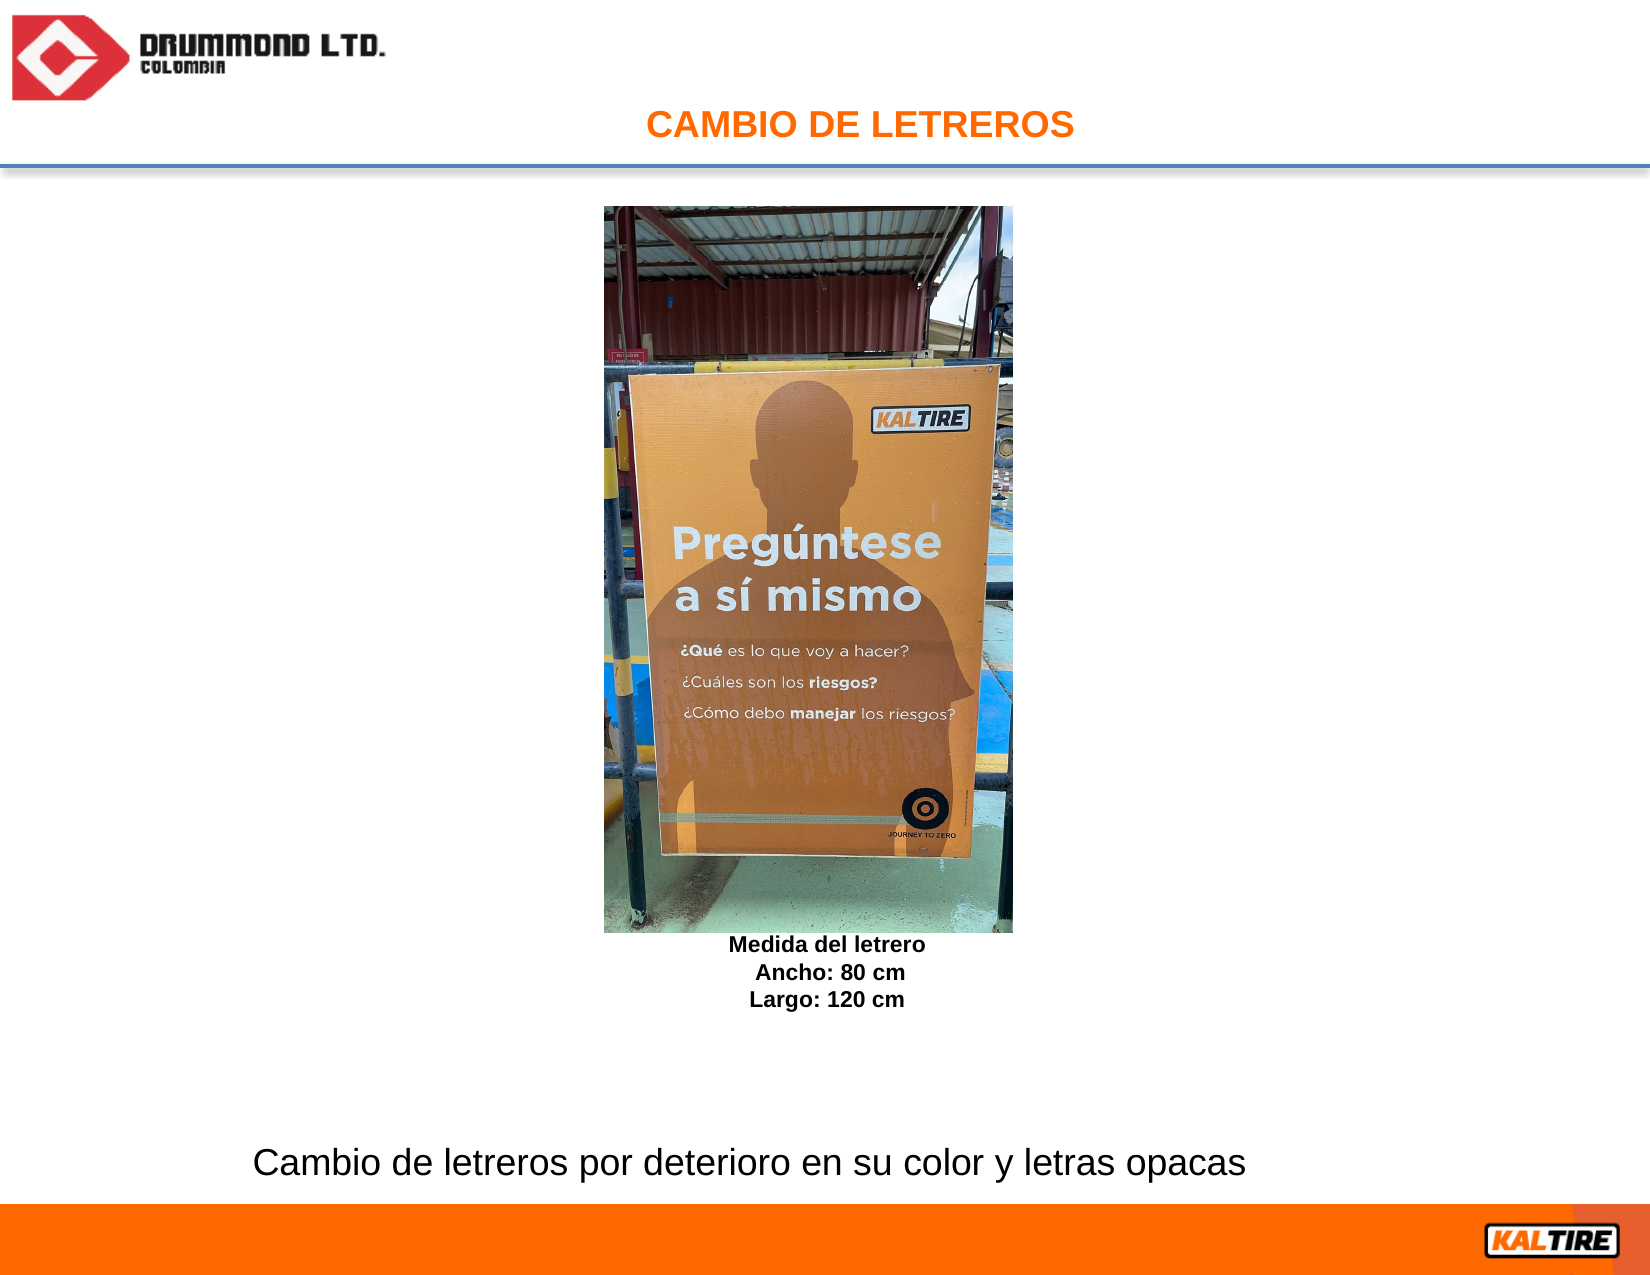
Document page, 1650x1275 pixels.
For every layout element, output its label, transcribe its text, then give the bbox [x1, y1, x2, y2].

picture [603, 206, 1013, 933]
text_box CAMBIO DE LETREROS [134, 92, 1587, 152]
text_box Cambio de letreros por deterioro en su color y letras opacas [172, 1085, 1328, 1190]
picture [0, 1204, 1650, 1275]
picture [0, 5, 398, 110]
text_box Medida del letrero Ancho: 80 cm Largo: 120 cm [684, 941, 977, 1020]
